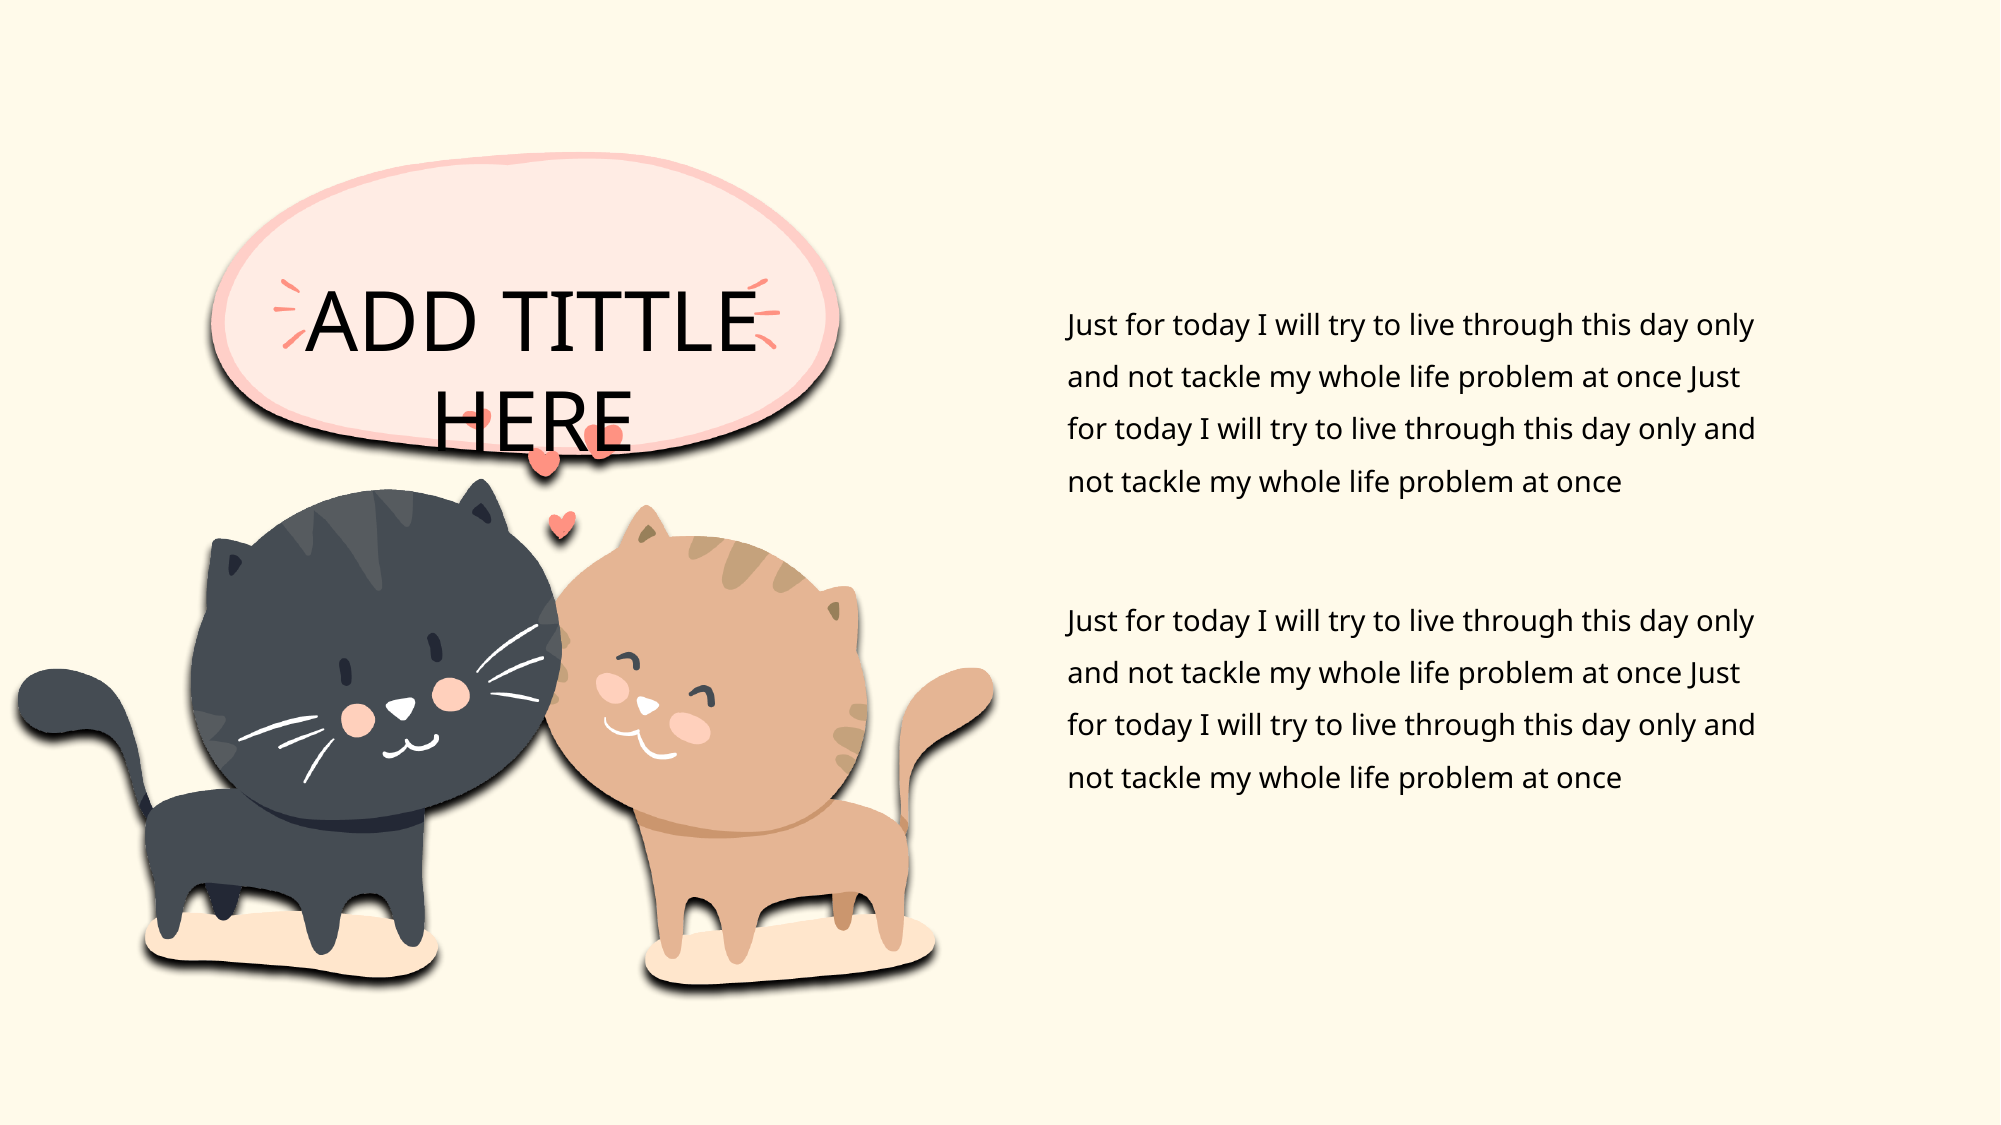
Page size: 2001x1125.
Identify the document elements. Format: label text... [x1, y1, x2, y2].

text_box Just for today I will try to live through this day only and not tackle my whole life problem at once Just for today I will try to live through this day only and not tackle my whole life problem at once [1052, 280, 1783, 558]
text_box Just for today I will try to live through this day only and not tackle my whole life problem at once Just for today I will try to live through this day only and not tackle my whole life problem at once [1052, 576, 1783, 854]
picture [0, 117, 1008, 986]
